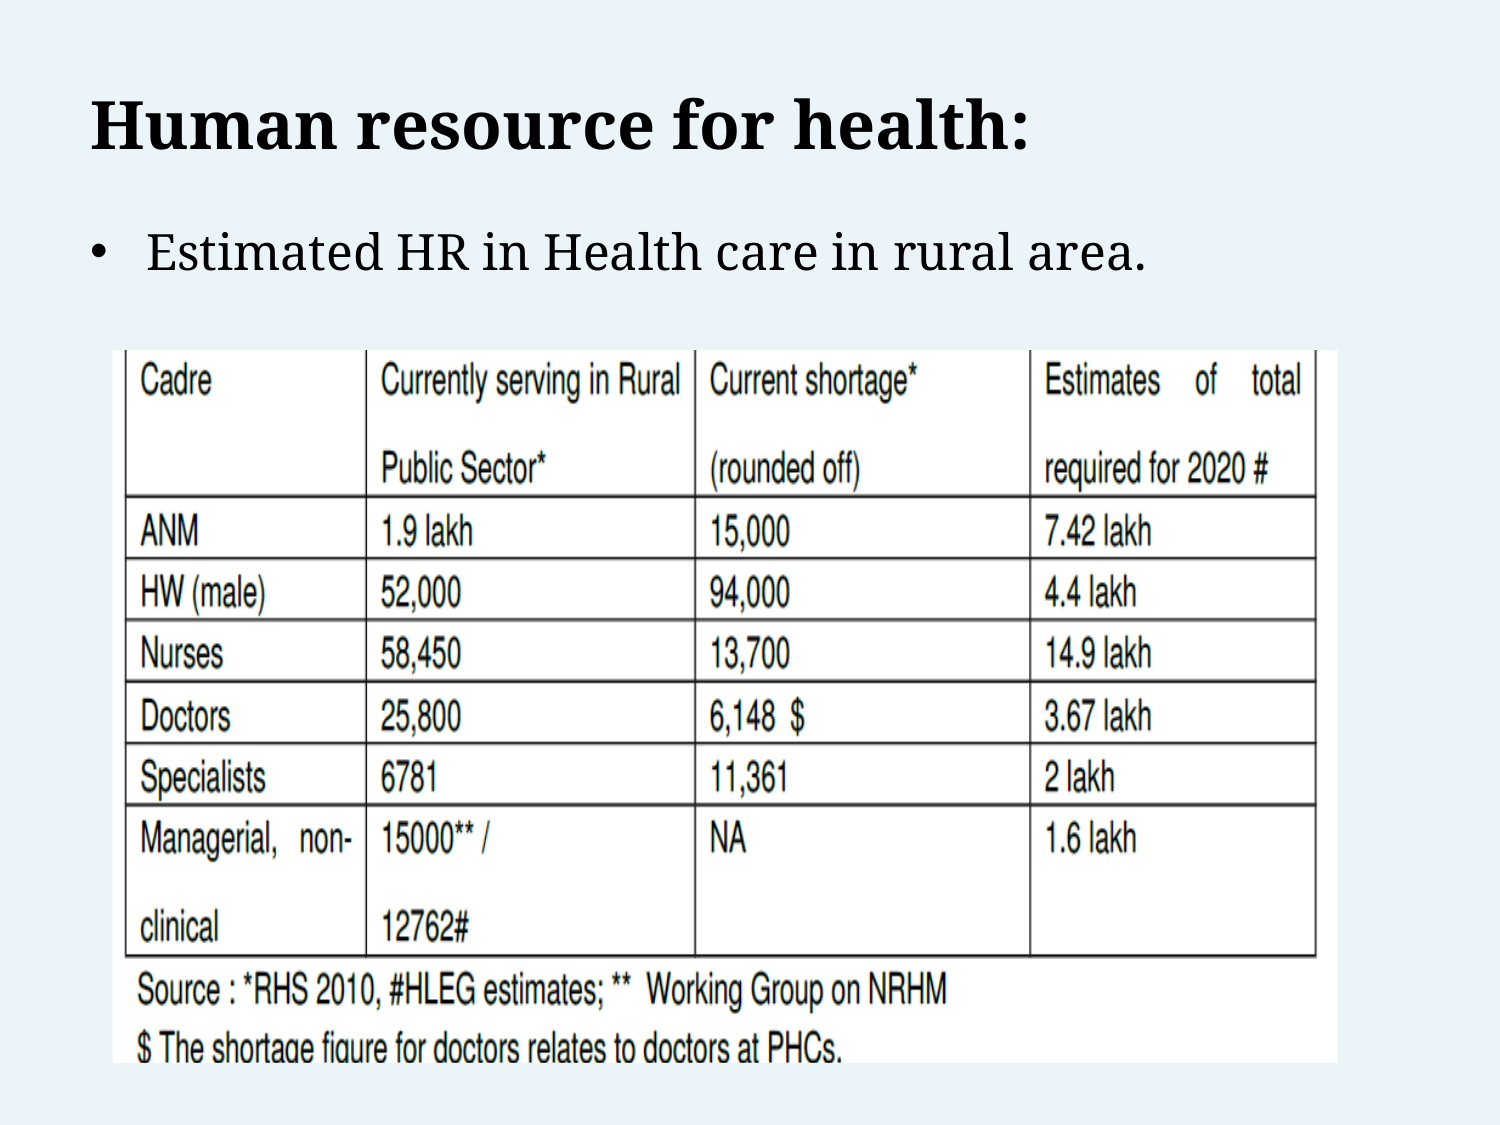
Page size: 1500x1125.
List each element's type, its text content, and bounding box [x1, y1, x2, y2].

list Estimated HR in Health care in rural area. [75, 212, 1438, 1088]
picture [112, 349, 1338, 1063]
title Human resource for health: [75, 45, 1350, 200]
